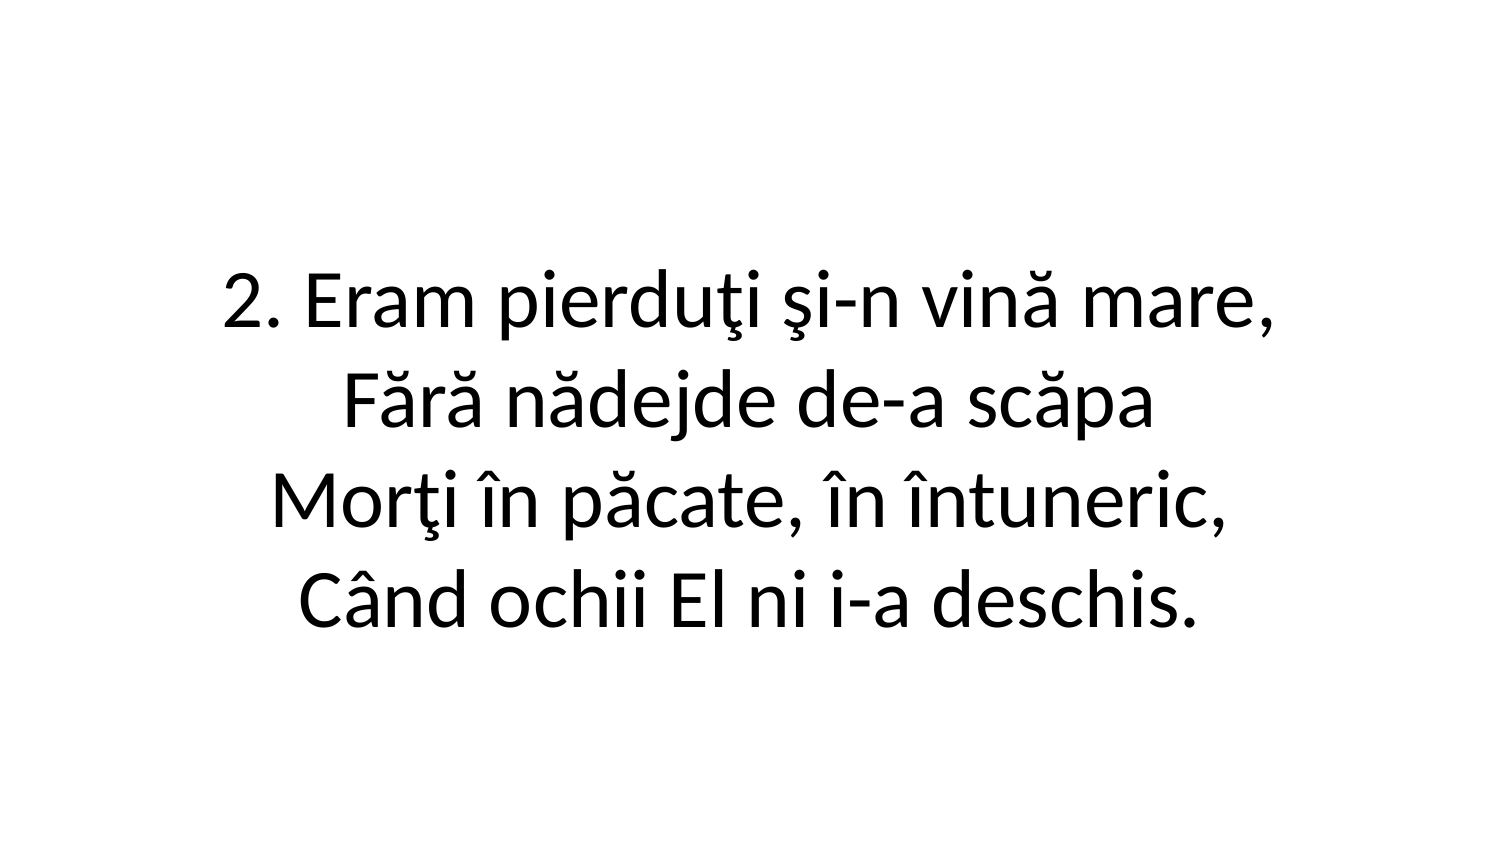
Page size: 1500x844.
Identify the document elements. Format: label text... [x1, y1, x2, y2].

text_box 2. Eram pierduţi şi-n vină mare, Fără nădejde de-a scăpa Morţi în păcate, în întuneric, Când ochii El ni i-a deschis. [207, 192, 1293, 652]
